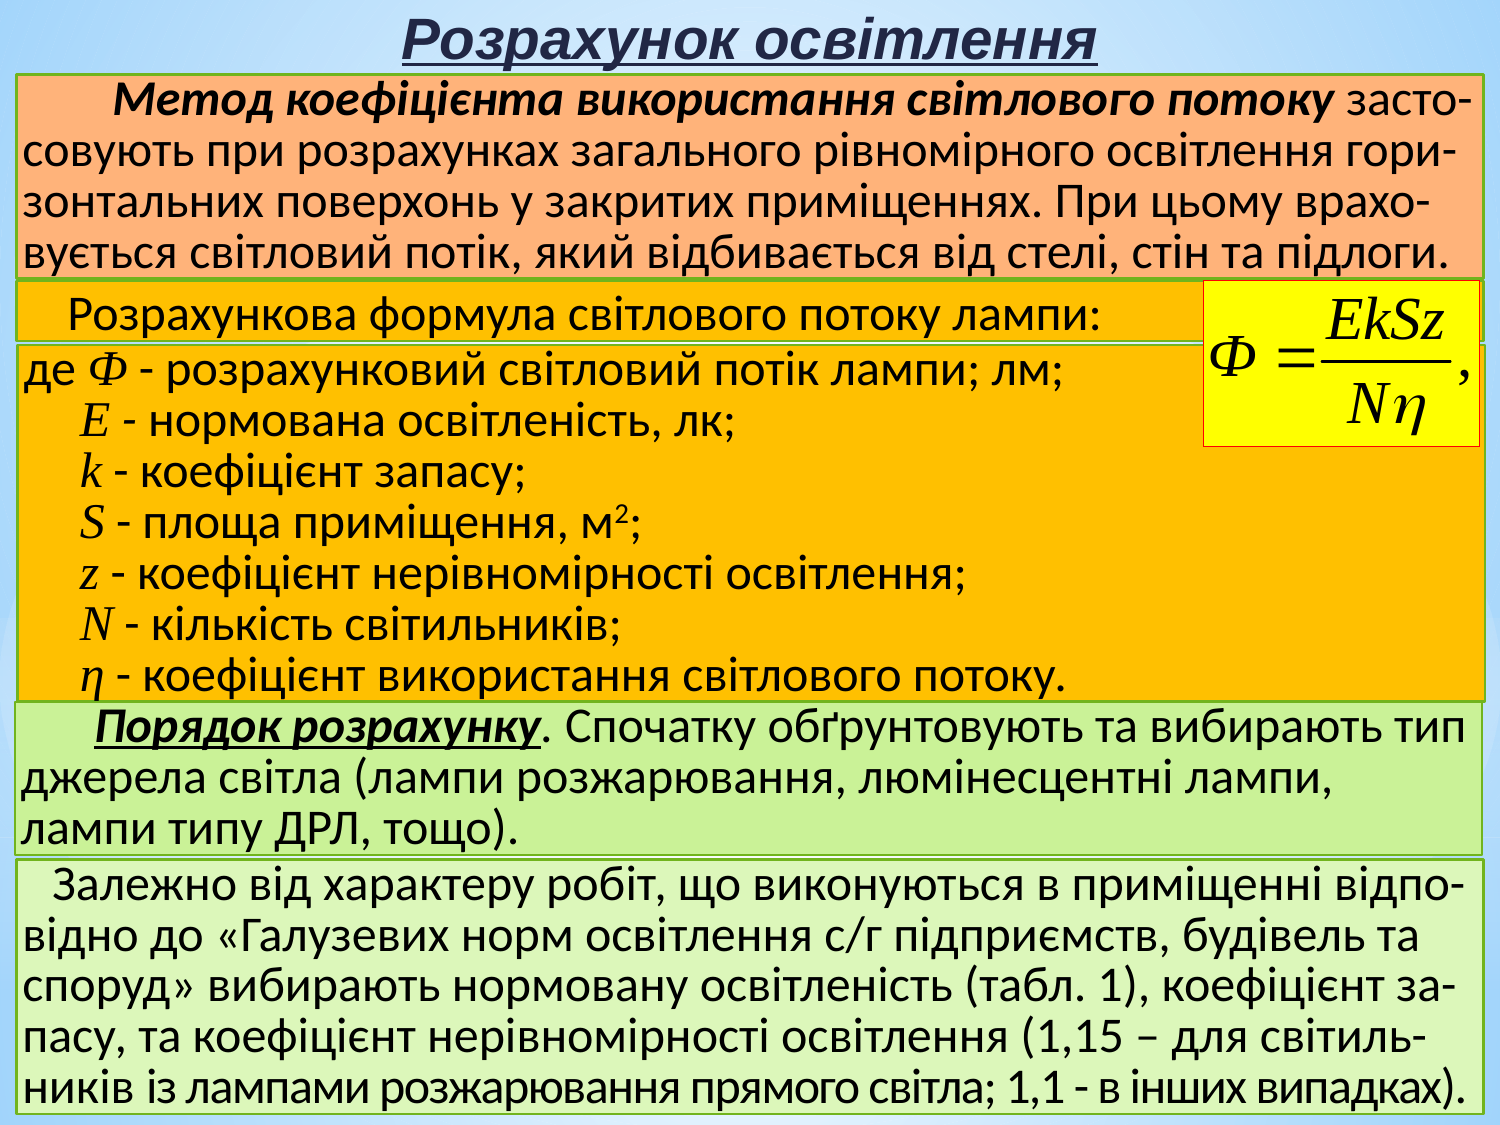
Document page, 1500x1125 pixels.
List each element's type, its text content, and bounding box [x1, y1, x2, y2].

text_box Залежно від характеру робіт, що виконуються в приміщенні відпо-відно до «Галузевих норм освітлення с/г підприємств, будівель та споруд» вибирають нормовану освітленість (табл. 1), коефіцієнт за-пасу, та коефіцієнт нерівномірності освітлення (1,15 – для світиль-ників із лампами розжарювання прямого світла; 1,1 - в інших випадках). [15, 858, 1485, 1115]
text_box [1202, 280, 1480, 447]
text_box Порядок розрахунку. Спочатку обґрунтовують та вибирають тип джерела світла (лампи розжарювання, люмінесцентні лампи, лампи типу ДРЛ, тощо). [14, 701, 1483, 856]
text_box Розрахункова формула світлового потоку лампи: [15, 280, 1200, 342]
text_box Метод коефіцієнта використання світлового потоку засто-совують при розрахунках загального рівномірного освітлення гори-зонтальних поверхонь у закритих приміщеннях. При цьому врахо-вується світловий потік, який відбивається від стелі, стін та підлоги. [15, 73, 1485, 280]
text_box Розрахунок освітлення [17, 11, 1483, 72]
text_box де Ф - розрахунковий світловий потік лампи; лм; Е - нормована освітленість, лк; k - коефіцієнт запасу; S - площа приміщення, м2; z - коефіцієнт нерівномірності освітлення; N - кількість світильників; η - коефіцієнт використання світлового потоку. [16, 344, 1486, 703]
